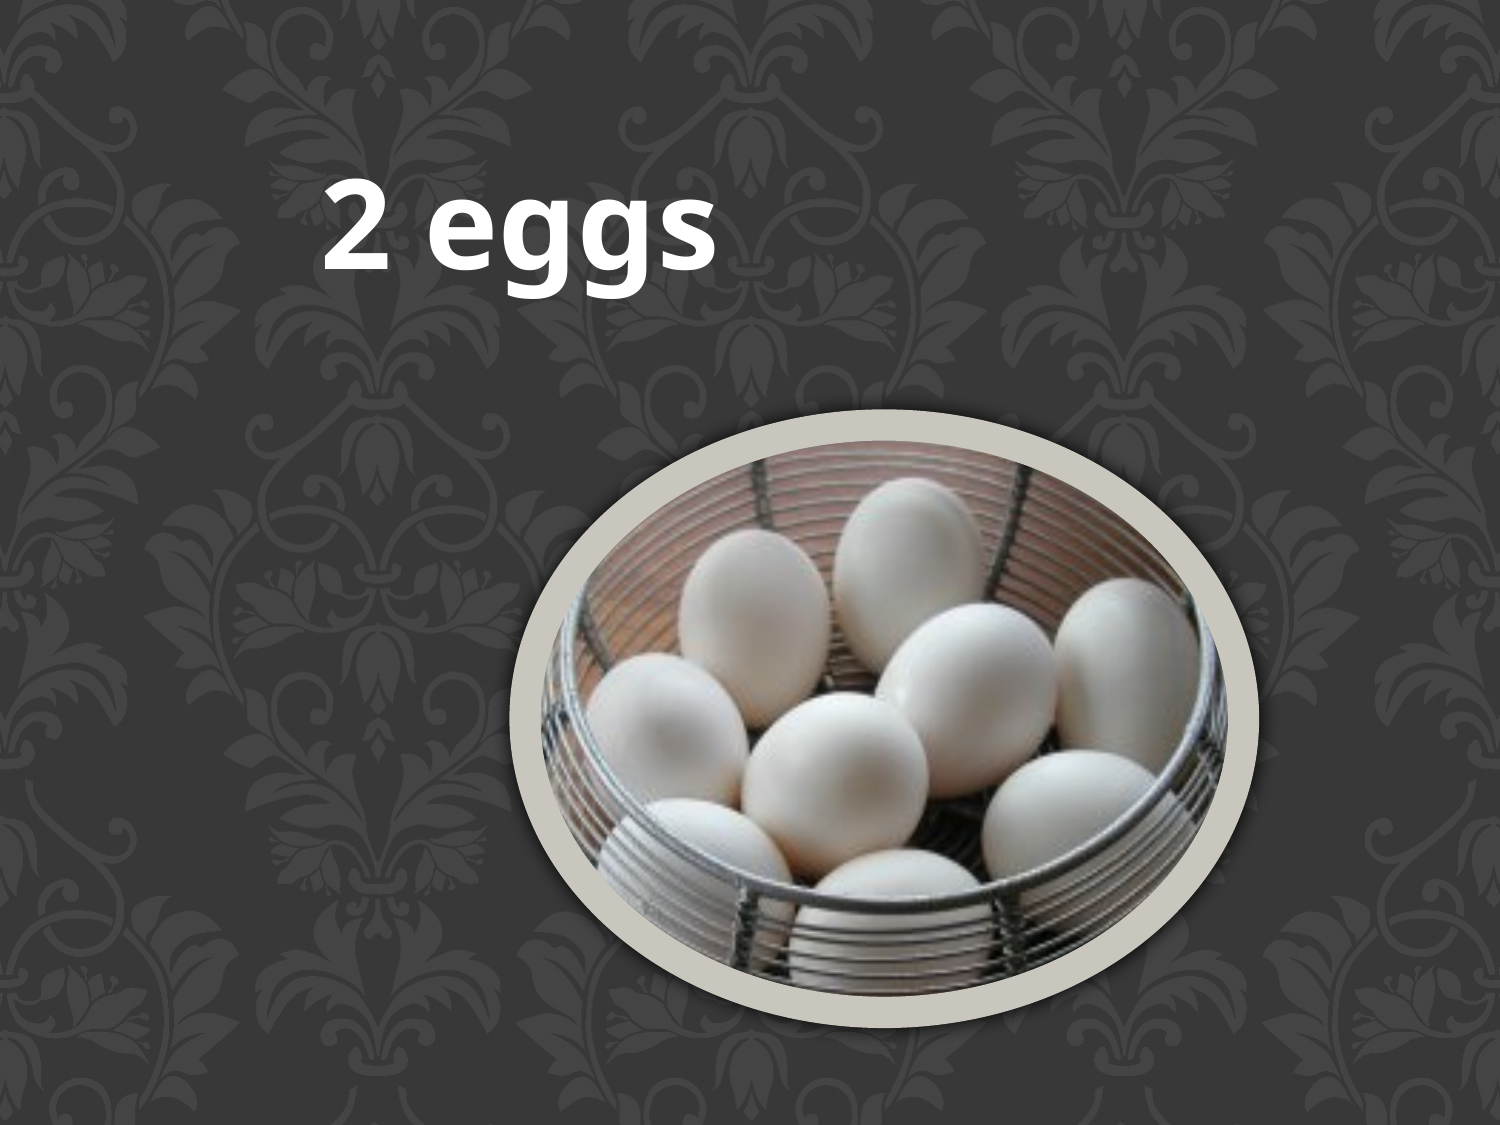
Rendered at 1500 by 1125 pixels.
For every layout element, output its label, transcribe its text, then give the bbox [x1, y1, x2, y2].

text_box 2 eggs [306, 137, 856, 303]
picture [524, 424, 1244, 1013]
